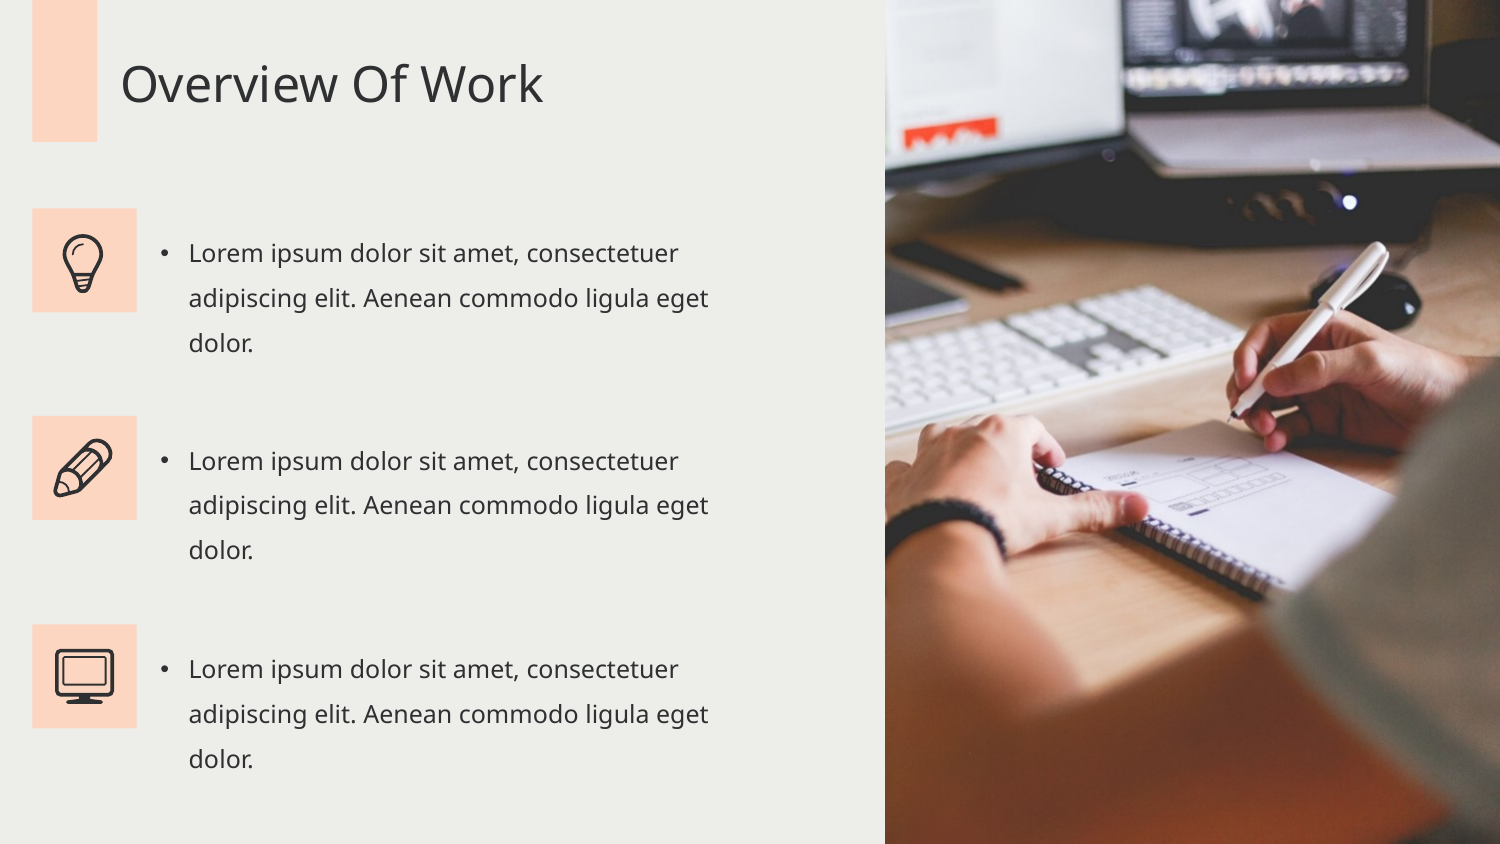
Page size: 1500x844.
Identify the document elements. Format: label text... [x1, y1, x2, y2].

text_box [31, 0, 98, 143]
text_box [62, 234, 104, 294]
text_box Lorem ipsum dolor sit amet, consectetuer adipiscing elit. Aenean commodo ligula eget dolor. [145, 631, 750, 781]
text_box [53, 438, 113, 498]
text_box [31, 207, 138, 313]
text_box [55, 648, 115, 705]
picture [885, 0, 1500, 844]
text_box Lorem ipsum dolor sit amet, consectetuer adipiscing elit. Aenean commodo ligula eget dolor. [145, 422, 750, 573]
text_box Lorem ipsum dolor sit amet, consectetuer adipiscing elit. Aenean commodo ligula eget dolor. [145, 215, 750, 365]
text_box [31, 623, 138, 729]
text_box Overview Of Work [105, 44, 572, 120]
text_box [31, 415, 138, 521]
